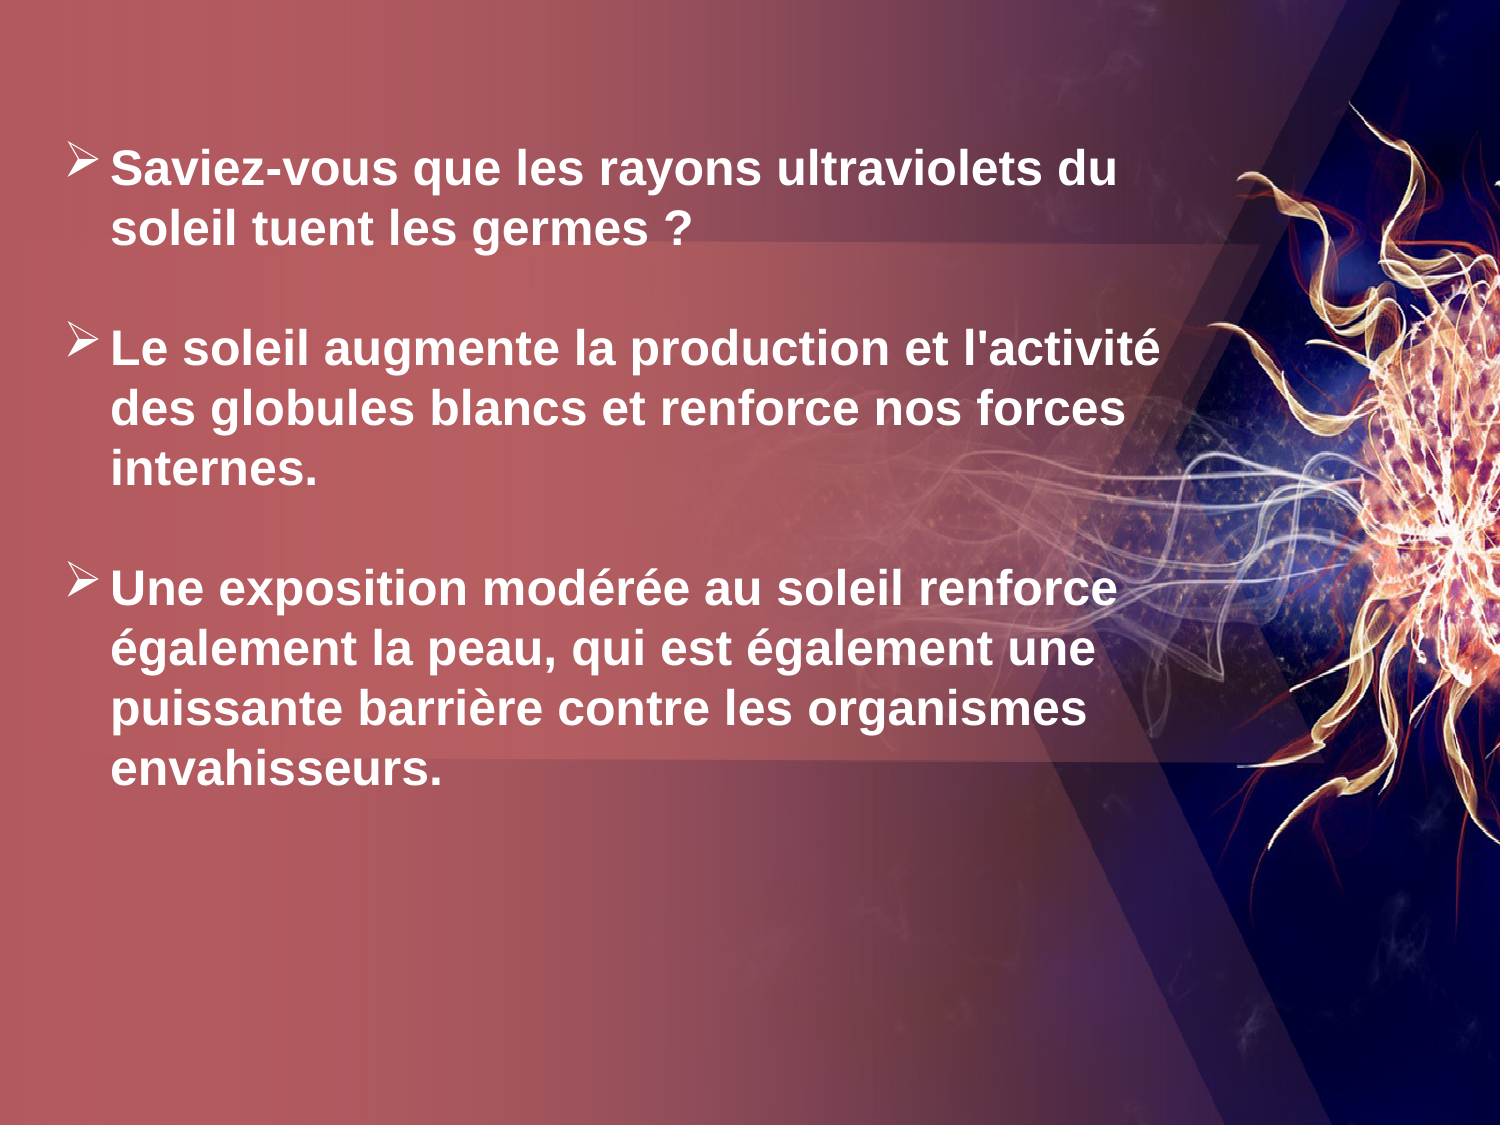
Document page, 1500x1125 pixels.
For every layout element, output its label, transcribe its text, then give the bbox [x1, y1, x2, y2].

text_box Saviez-vous que les rayons ultraviolets du soleil tuent les germes ? Le soleil augmente la production et l'activité des globules blancs et renforce nos forces internes. Une exposition modérée au soleil renforce également la peau, qui est également une puissante barrière contre les organismes envahisseurs. [48, 128, 1226, 863]
picture [0, 0, 1500, 1125]
